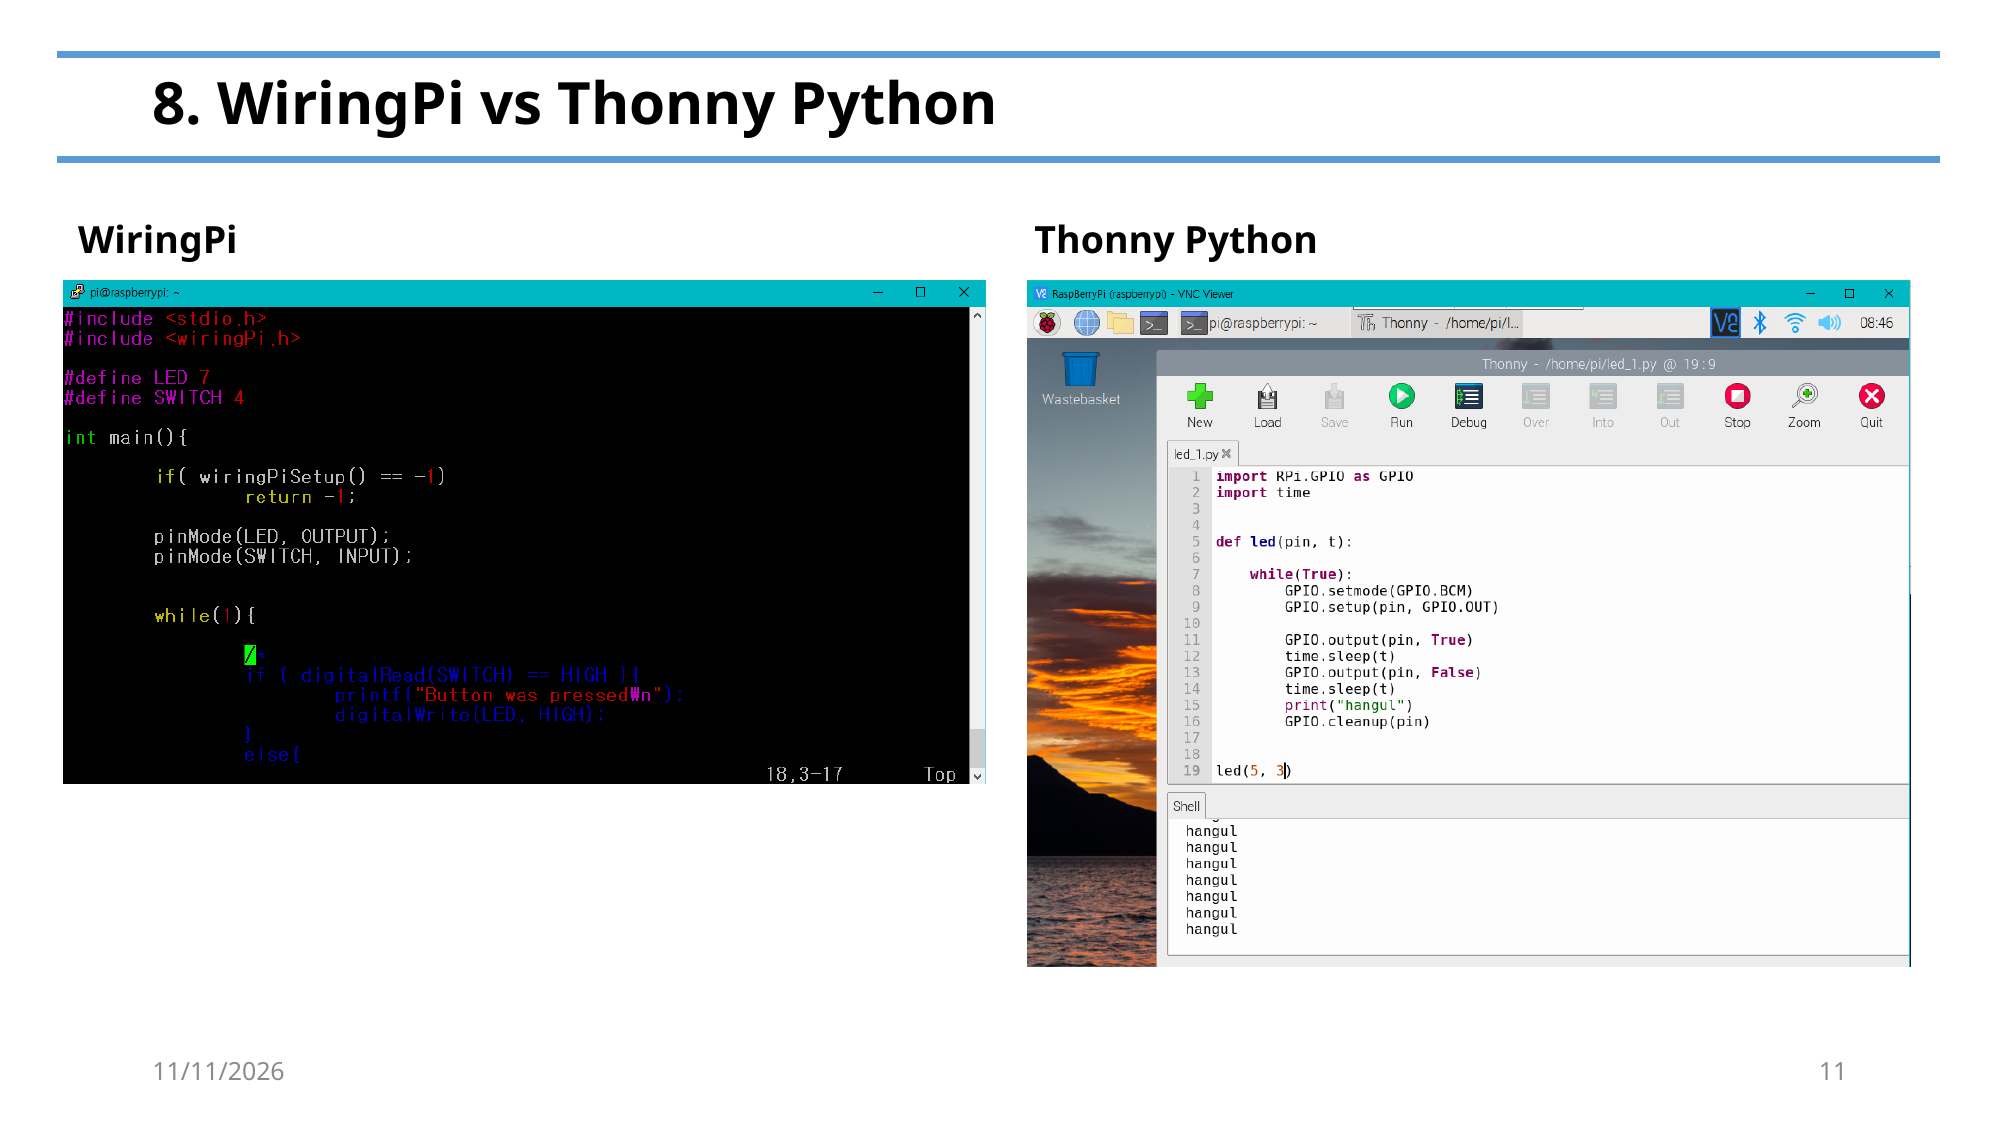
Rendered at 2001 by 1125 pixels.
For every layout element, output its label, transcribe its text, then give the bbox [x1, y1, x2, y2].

text_box WiringPi [63, 208, 955, 268]
picture [63, 280, 986, 784]
text_box Thonny Python [1019, 208, 1911, 268]
title 8. WiringPi vs Thonny Python [137, 66, 1863, 145]
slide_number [137, 1042, 588, 1103]
slide_number 11 [1412, 1042, 1863, 1103]
picture [1027, 280, 1911, 967]
